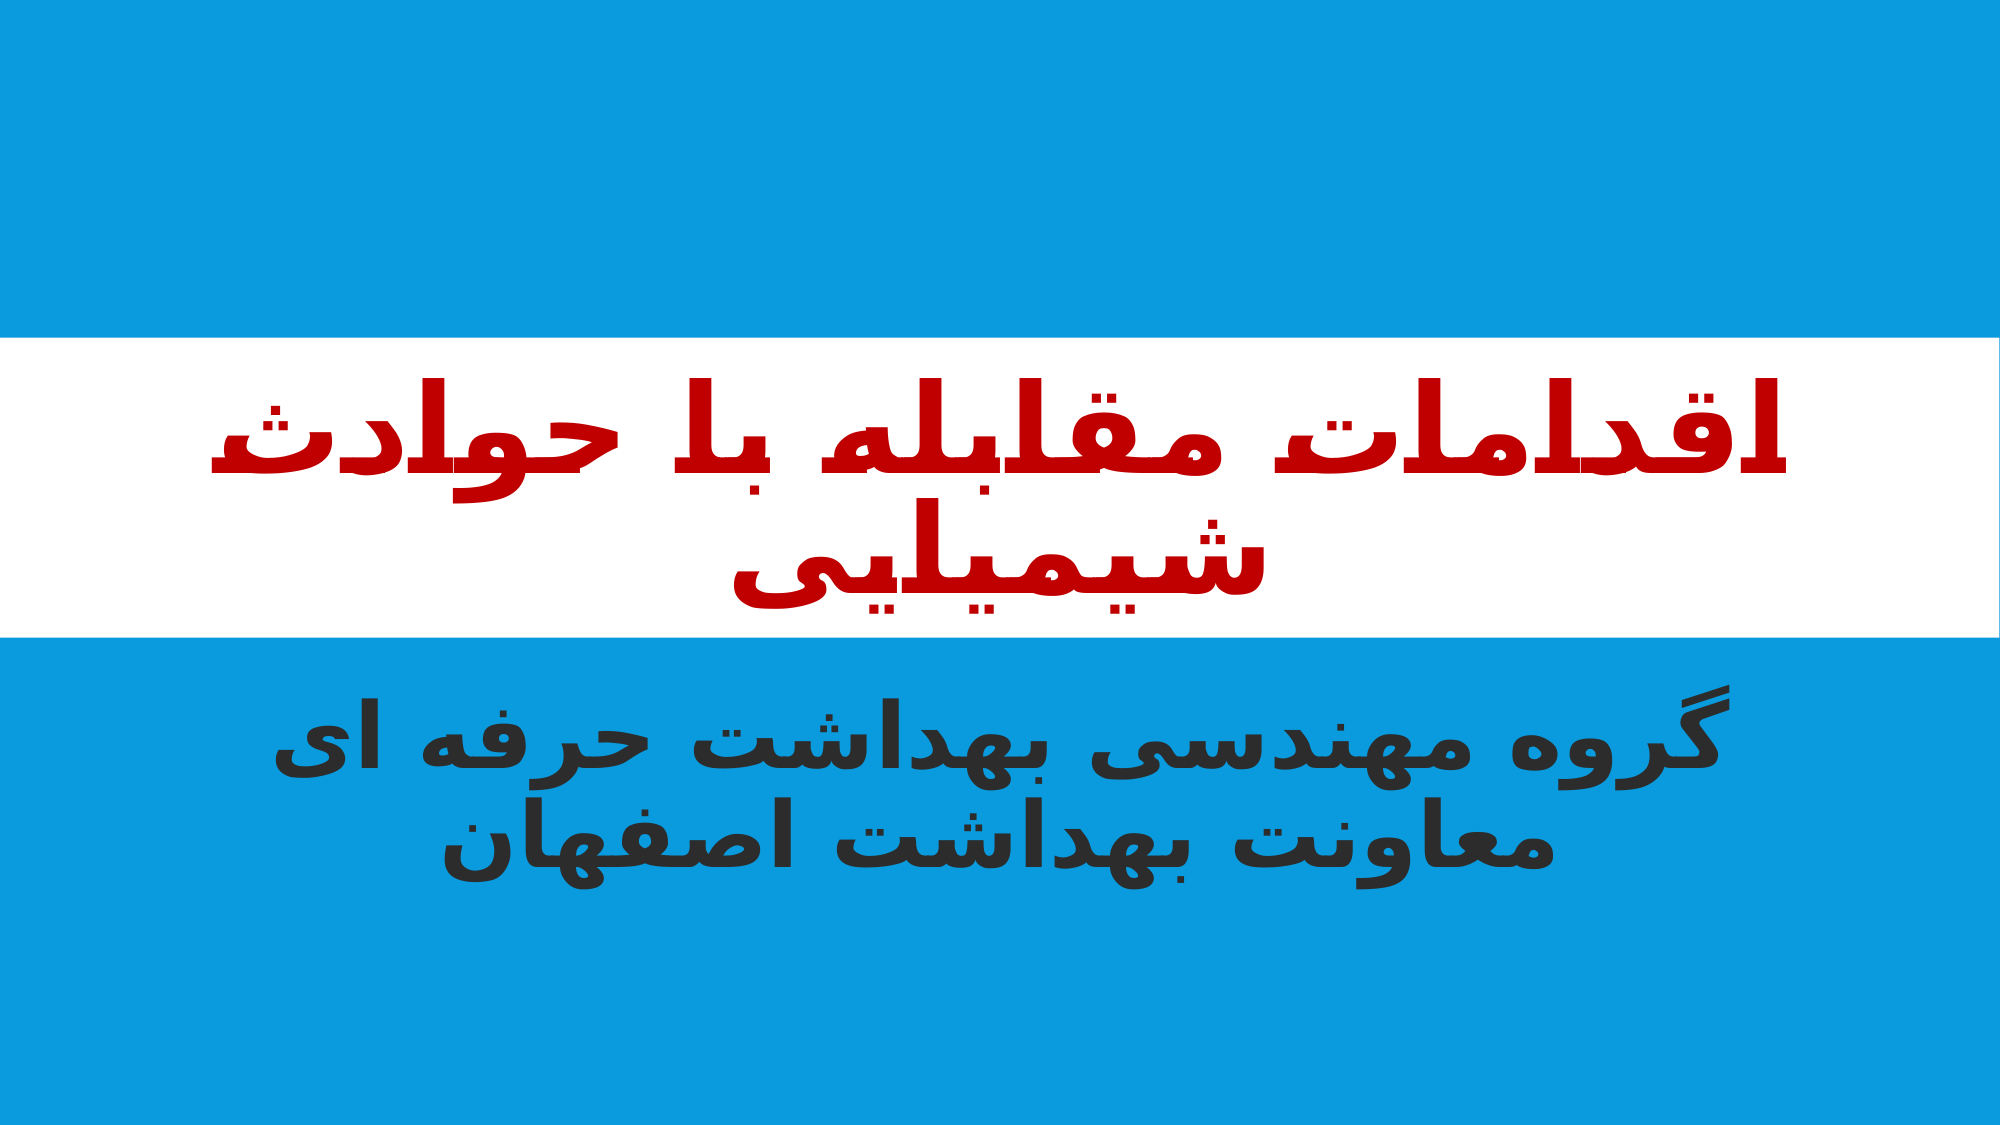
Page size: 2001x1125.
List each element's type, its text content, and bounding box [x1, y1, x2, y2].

title اقدامات مقابله با حوادث شیمیایی [60, 355, 1942, 641]
subtitle گروه مهندسی بهداشت حرفه ای معاونت بهداشت اصفهان [171, 682, 1830, 897]
